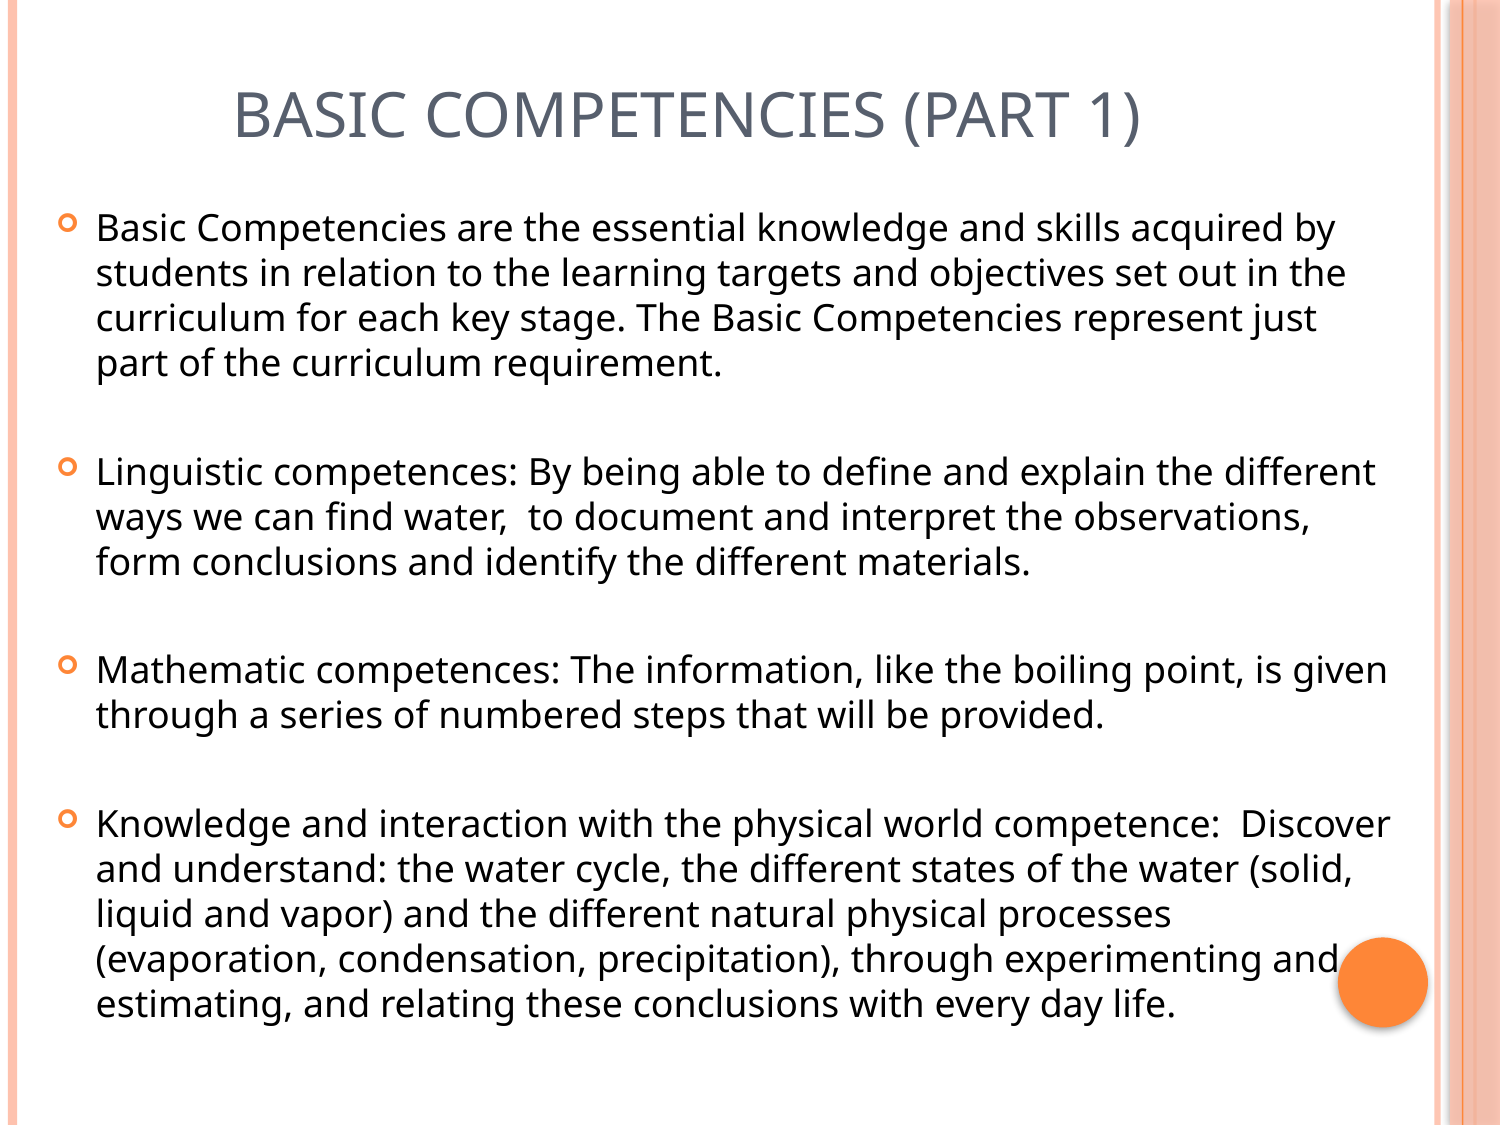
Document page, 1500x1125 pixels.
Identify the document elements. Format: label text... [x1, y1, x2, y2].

list Basic Competencies are the essential knowledge and skills acquired by students in relation to the learning targets and objectives set out in the curriculum for each key stage. The Basic Competencies represent just part of the curriculum requirement. Linguistic competences: By being able to define and explain the different ways we can find water, to document and interpret the observations, form conclusions and identify the different materials. Mathematic competences: The information, like the boiling point, is given through a series of numbered steps that will be provided. Knowledge and interaction with the physical world competence: Discover and understand: the water cycle, the different states of the water (solid, liquid and vapor) and the different natural physical processes (evaporation, condensation, precipitation), through experimenting and estimating, and relating these conclusions with every day life. [41, 196, 1412, 1071]
title Basic Competencies (PART 1) [75, 45, 1300, 196]
